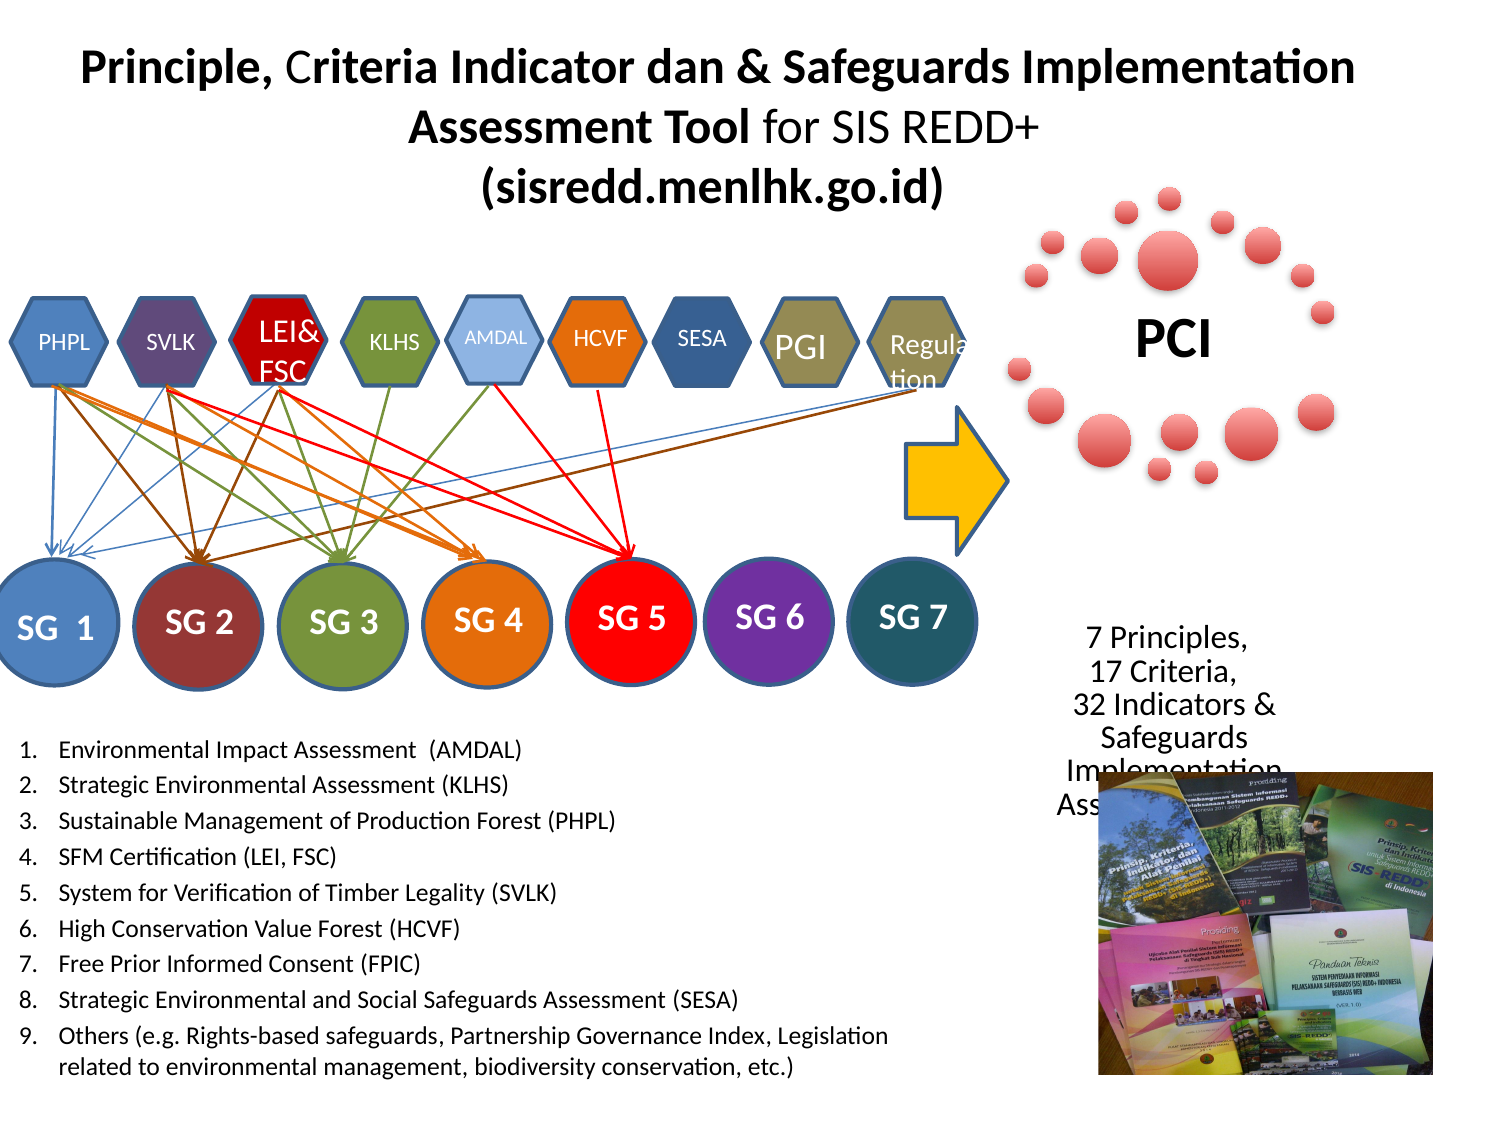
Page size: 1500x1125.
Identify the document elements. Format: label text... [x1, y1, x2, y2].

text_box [0, 296, 990, 690]
text_box Environmental Impact Assessment (AMDAL) Strategic Environmental Assessment (KLHS) Sustainable Management of Production Forest (PHPL) SFM Certification (LEI, FSC) System for Verification of Timber Legality (SVLK) High Conservation Value Forest (HCVF) Free Prior Informed Consent (FPIC) Strategic Environmental and Social Safeguards Assessment (SESA) Others (e.g. Rights-based safeguards, Partnership Governance Index, Legislation related to environmental management, biodiversity conservation, etc.) [3, 725, 957, 1125]
picture [1098, 772, 1434, 1076]
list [1007, 187, 1498, 846]
text_box [994, 457, 1002, 505]
title Principle, Criteria Indicator dan & Safeguards Implementation Assessment Tool for SIS REDD+ (sisredd.menlhk.go.id) [61, 19, 1375, 228]
